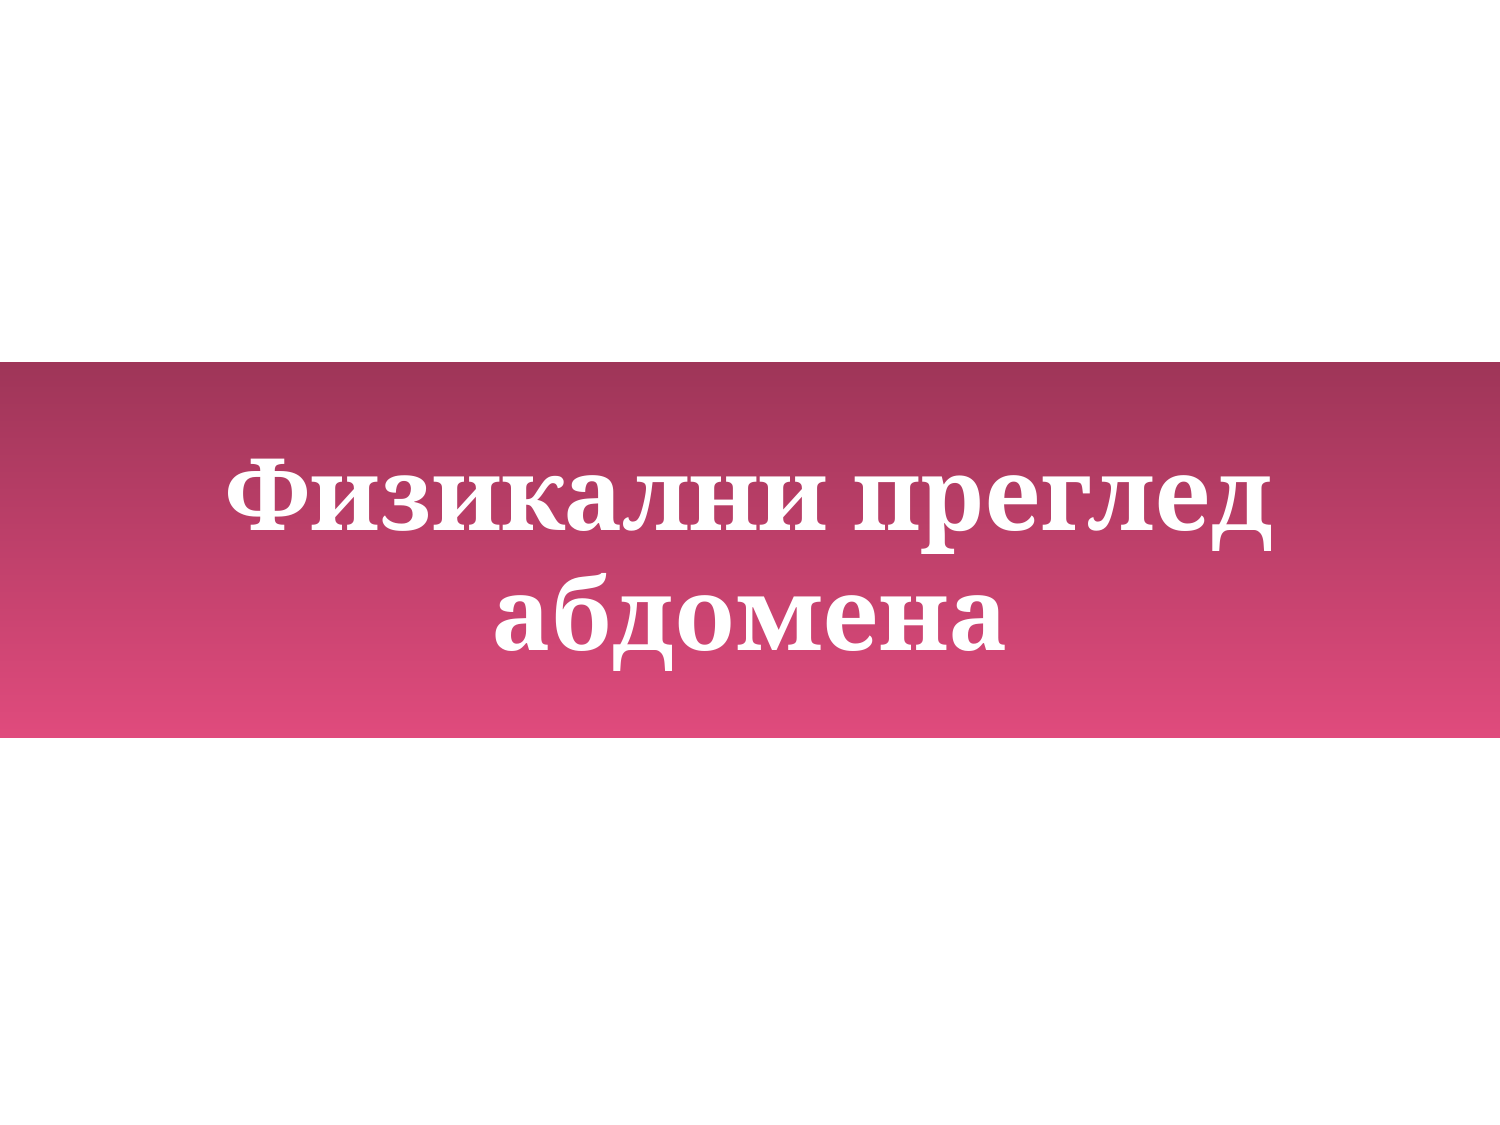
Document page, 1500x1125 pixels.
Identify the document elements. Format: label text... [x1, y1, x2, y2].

text_box Физикални преглед абдомена [0, 362, 1500, 738]
